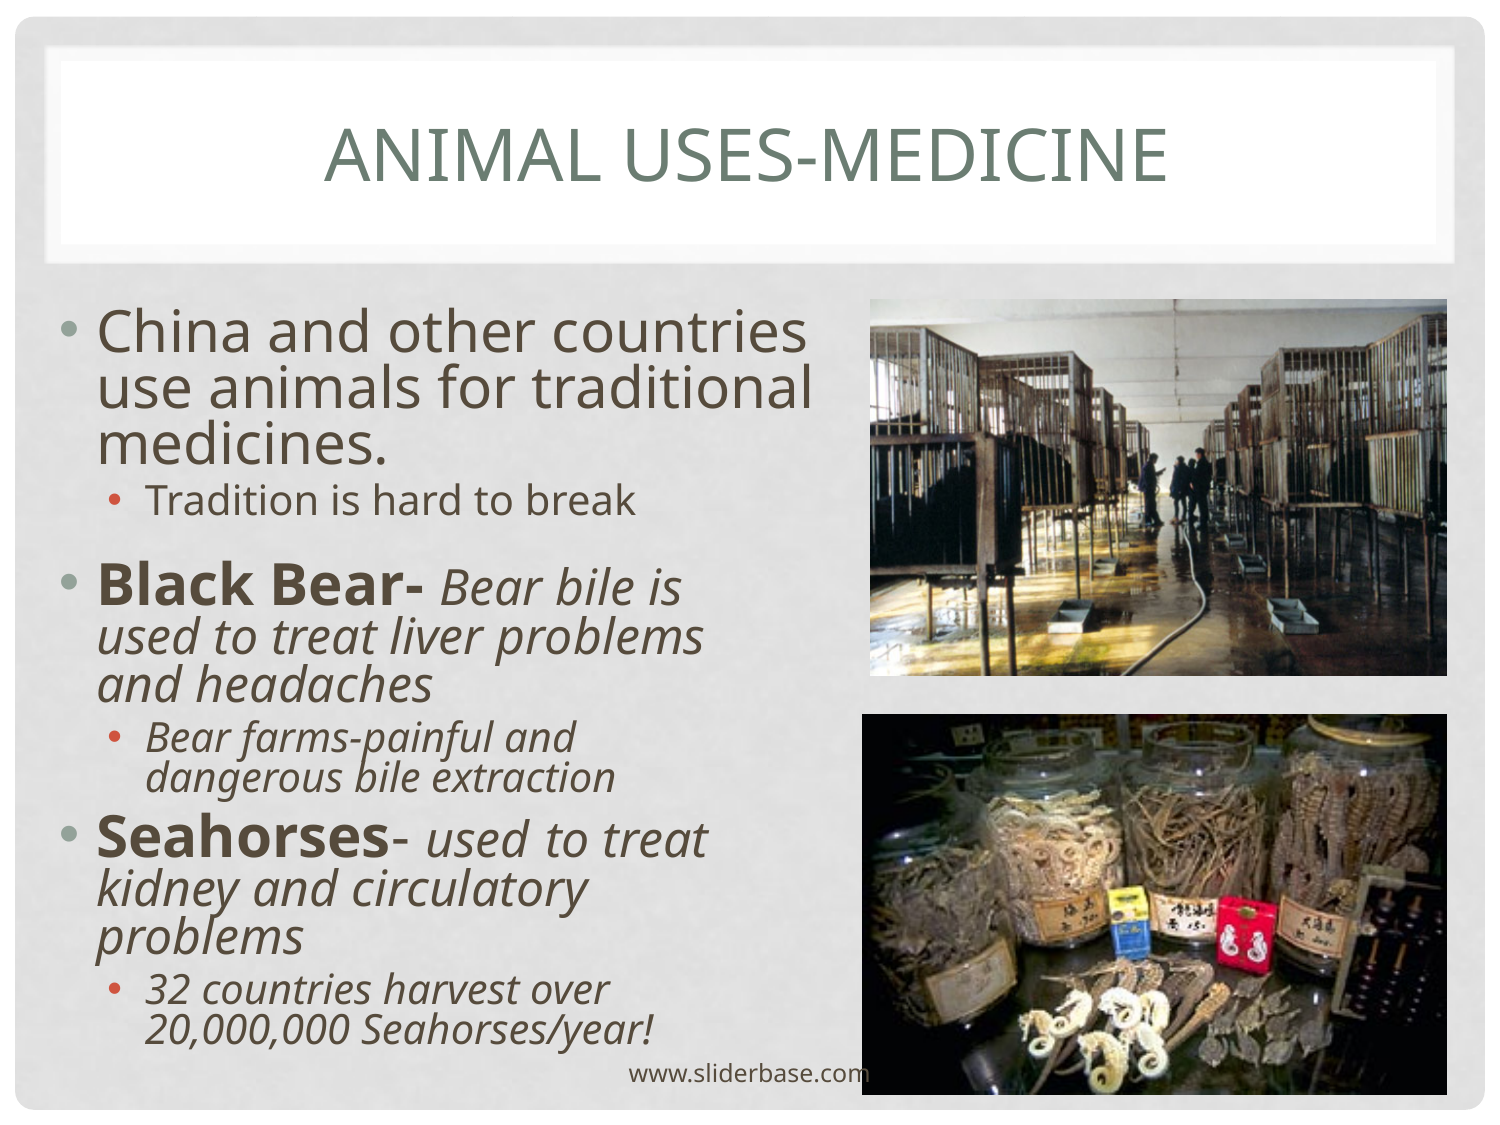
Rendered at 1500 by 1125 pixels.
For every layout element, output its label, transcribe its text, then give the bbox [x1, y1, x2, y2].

title Animal Uses-medicine [69, 66, 1425, 238]
text_box China and other countries use animals for traditional medicines. Tradition is hard to break [24, 299, 870, 575]
footer www.sliderbase.com [512, 1042, 988, 1103]
picture [861, 714, 1447, 1095]
picture [870, 299, 1447, 676]
text_box Black Bear- Bear bile is used to treat liver problems and headaches Bear farms-painful and dangerous bile extraction Seahorses- used to treat kidney and circulatory problems 32 countries harvest over 20,000,000 Seahorses/year! [24, 471, 775, 1095]
